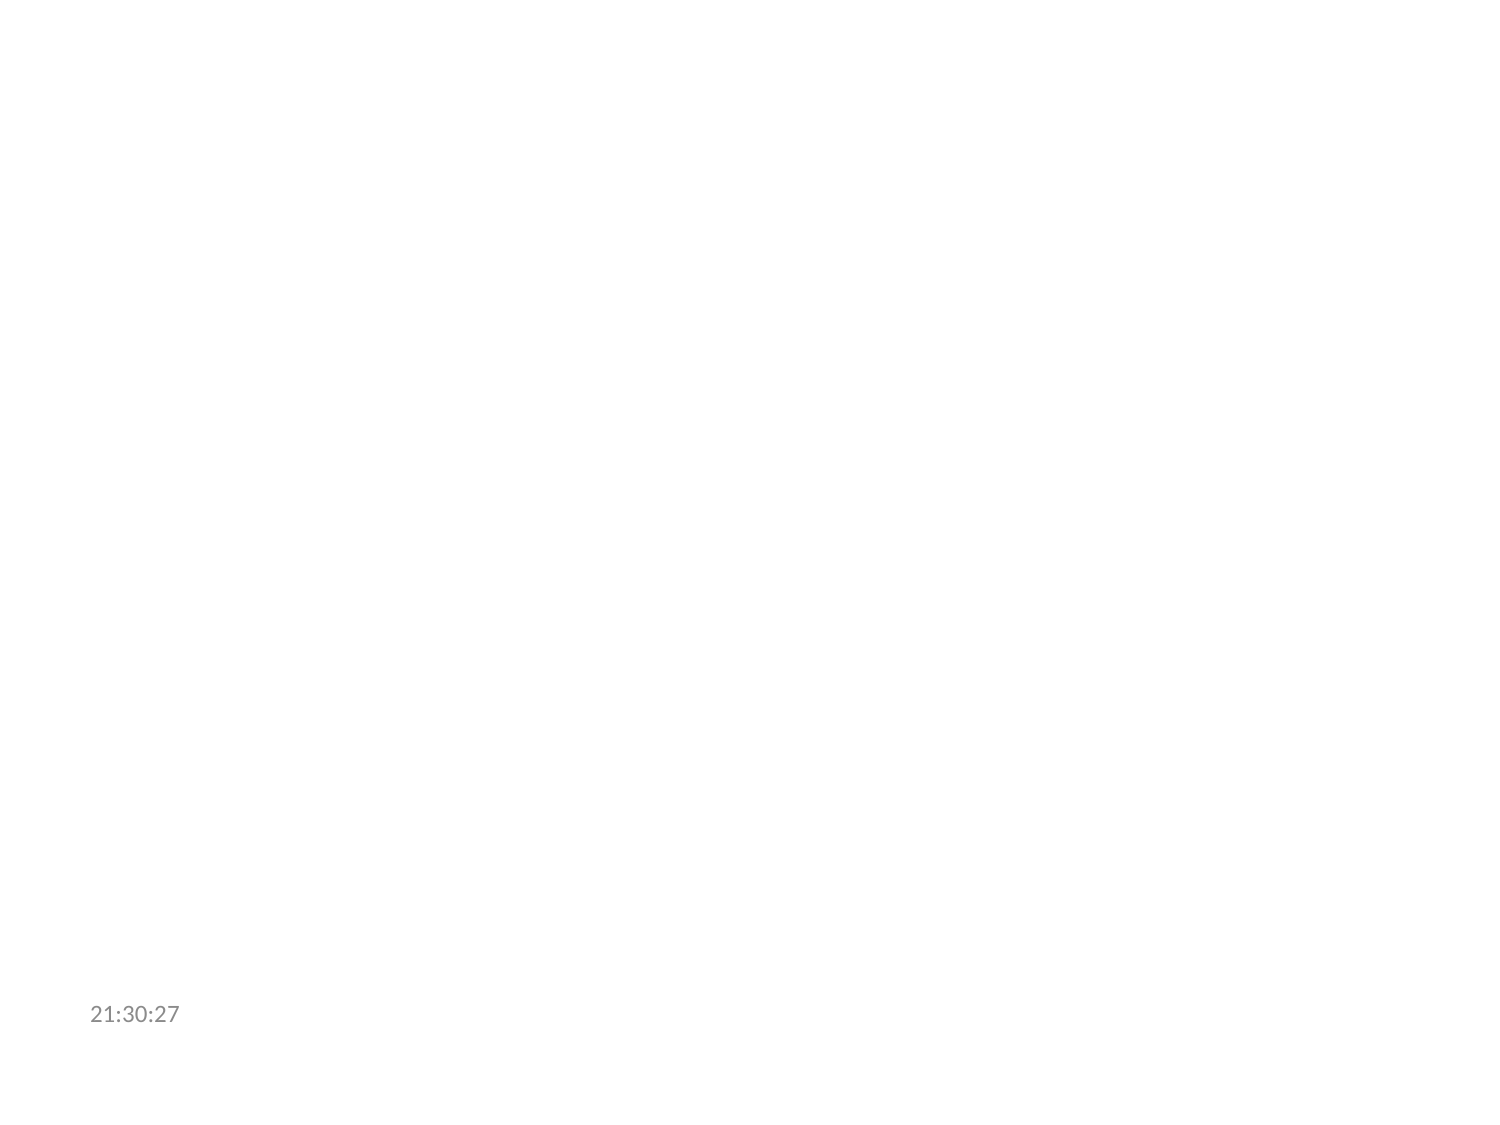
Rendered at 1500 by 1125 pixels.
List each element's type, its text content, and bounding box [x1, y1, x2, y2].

text_box 15:35:09 [75, 982, 425, 1043]
